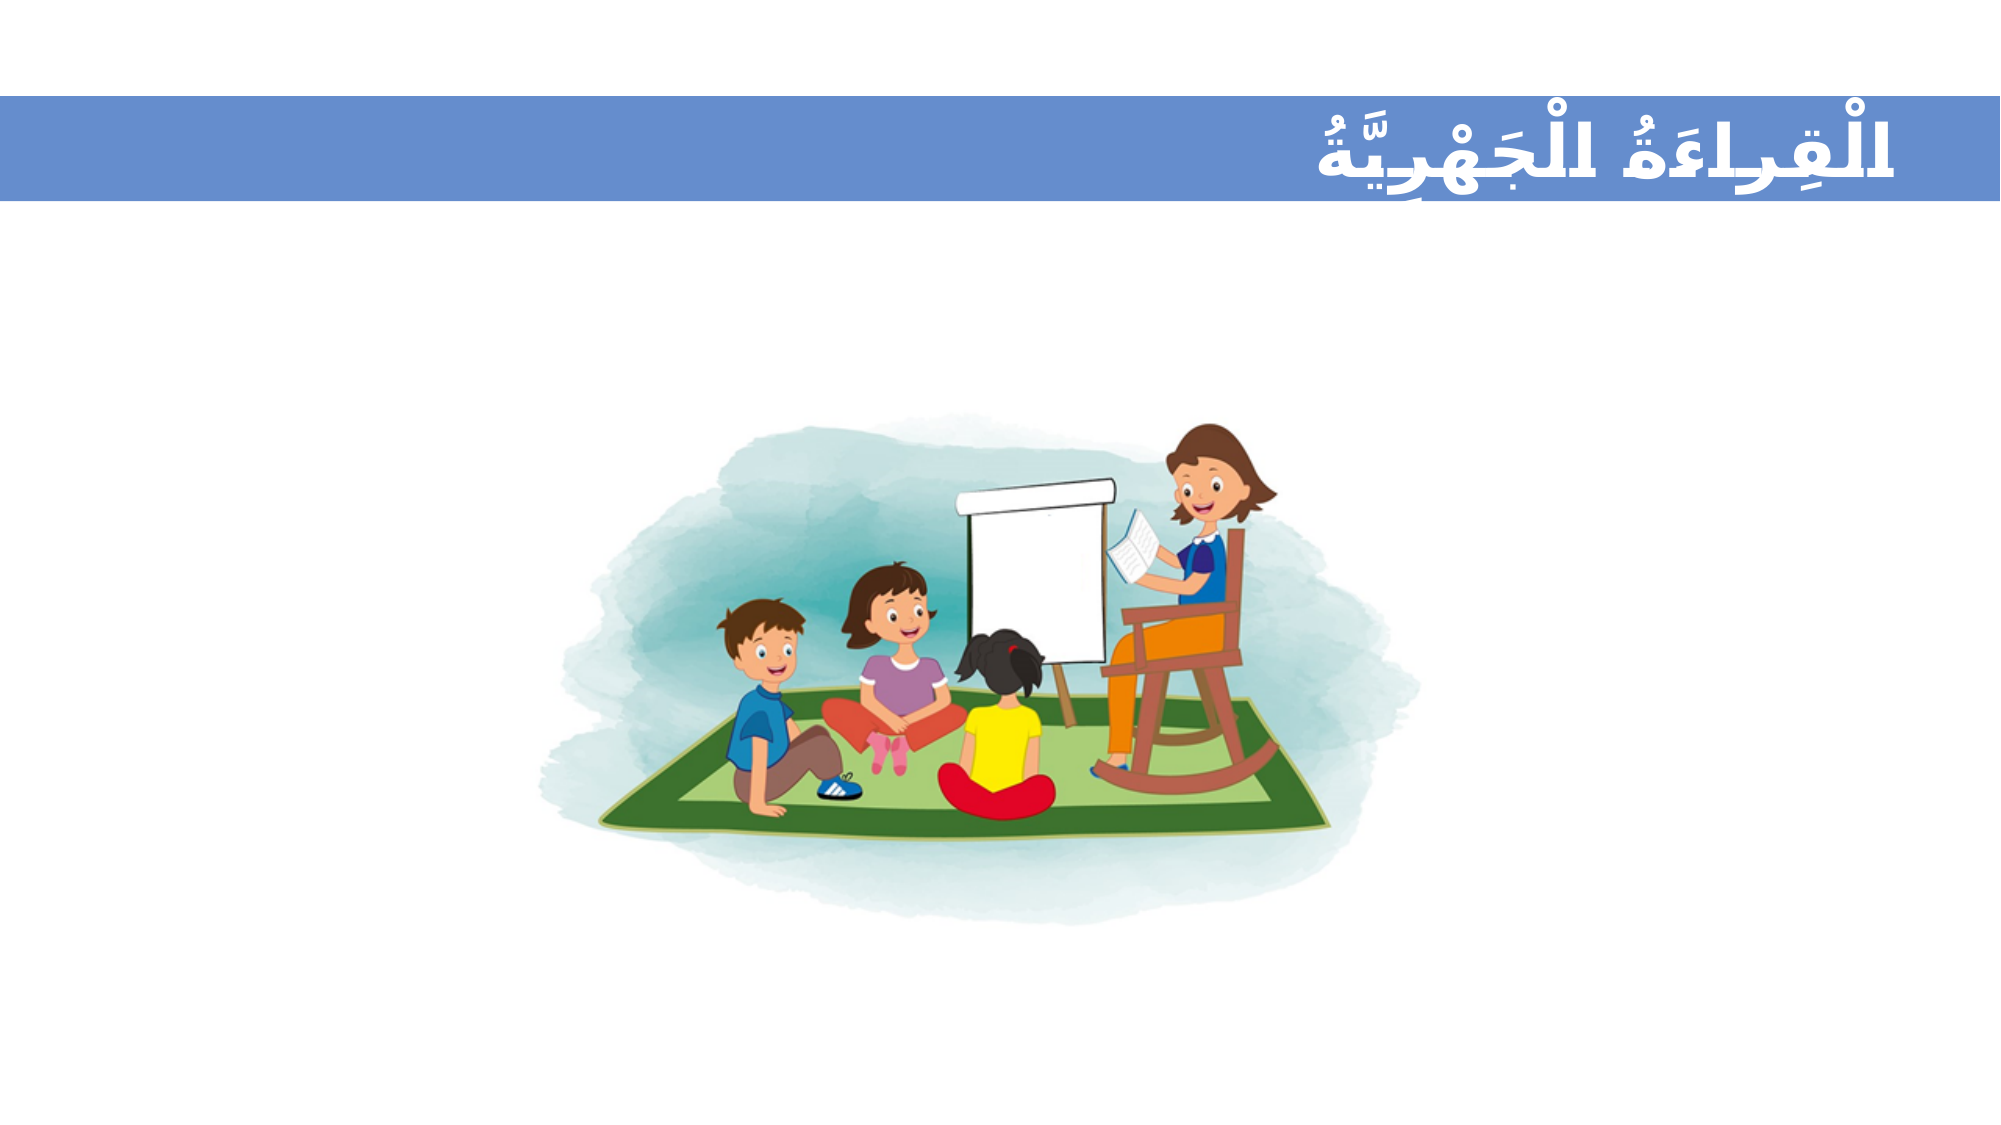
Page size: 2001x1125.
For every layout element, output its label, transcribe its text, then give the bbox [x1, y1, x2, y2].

list الْقِراءَةُ الْجَهْرِيَّةُ [0, 96, 2000, 202]
picture [405, 330, 1572, 994]
